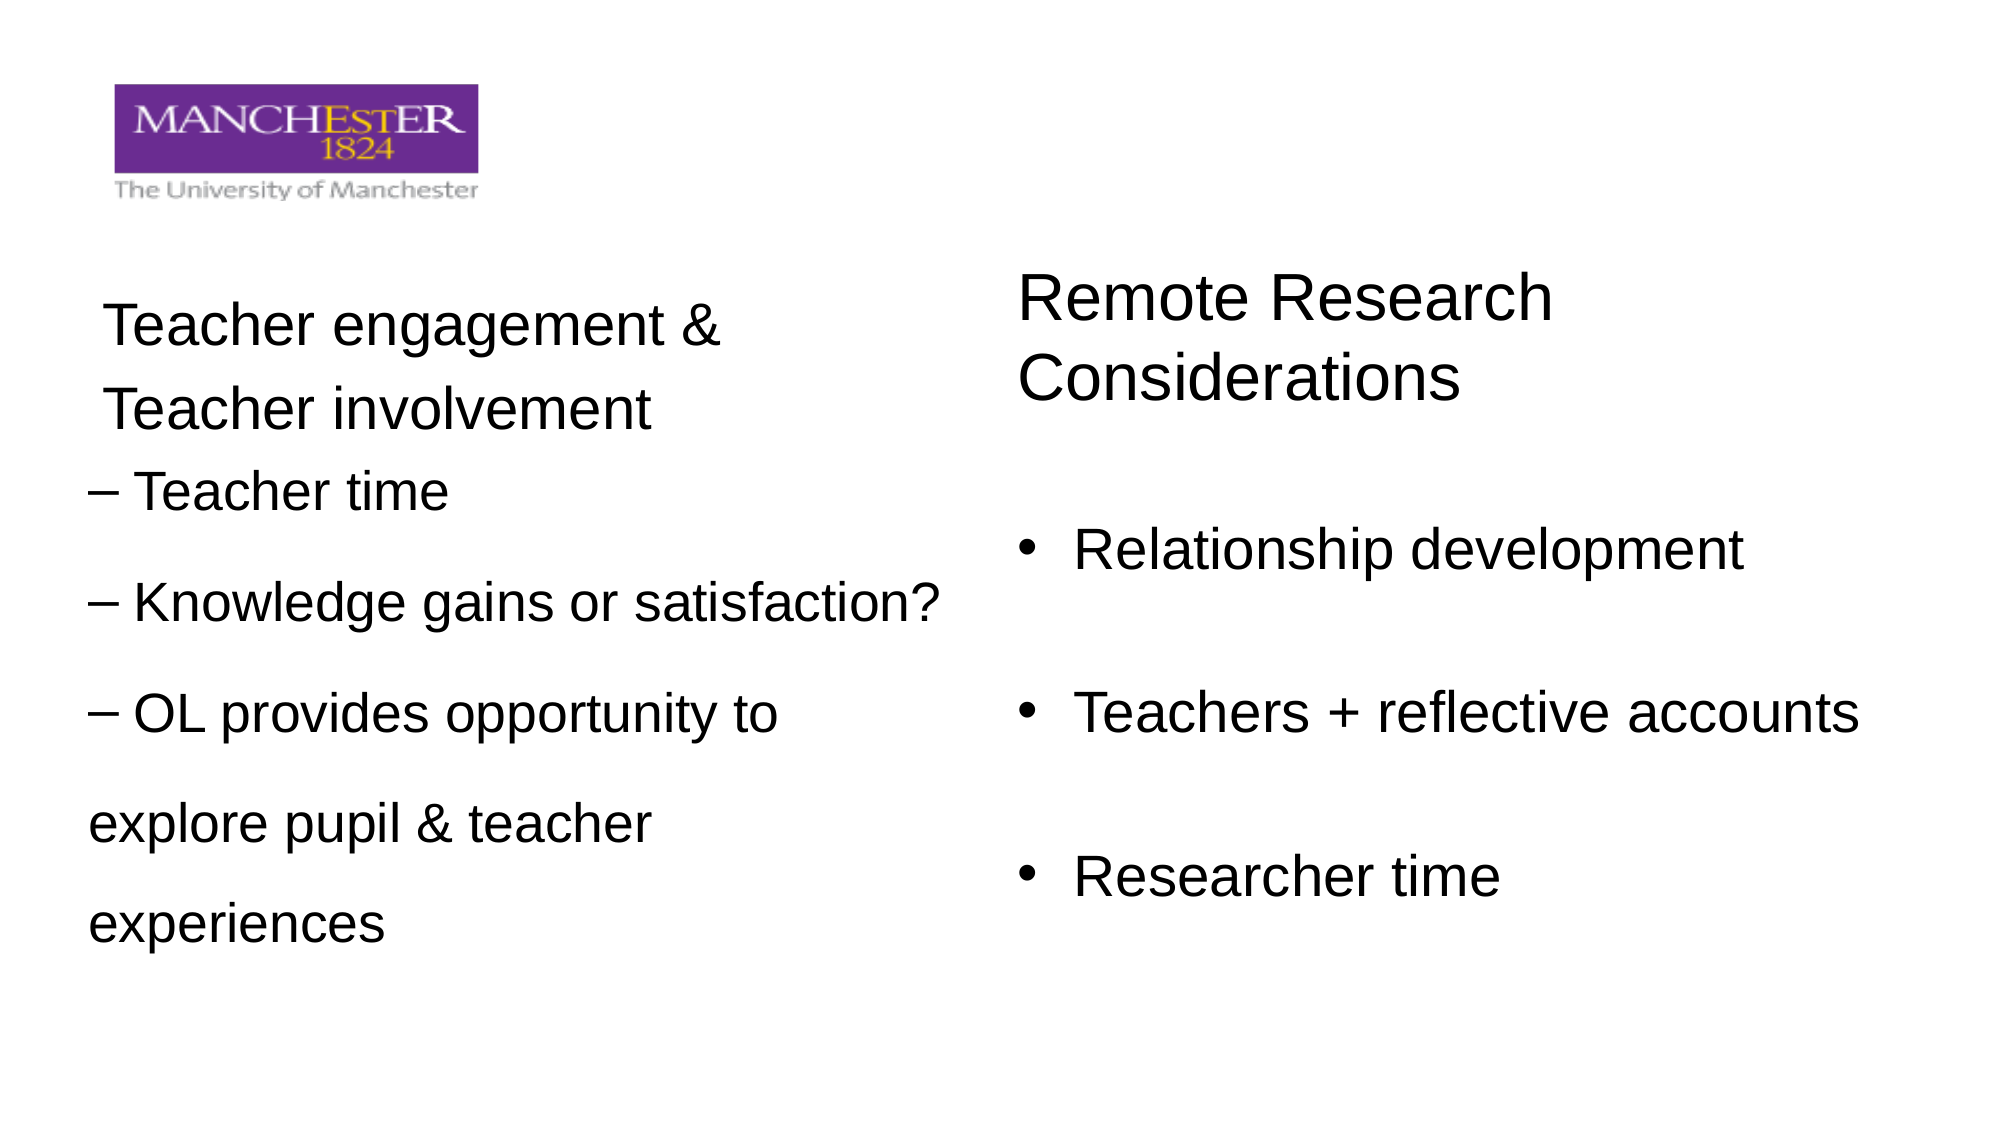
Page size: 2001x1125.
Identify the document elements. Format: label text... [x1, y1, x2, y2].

list Remote Research Considerations [1002, 205, 1887, 422]
list Teacher engagement & Teacher involvement [87, 203, 972, 451]
list Teacher time Knowledge gains or satisfaction? OL provides opportunity to explore pupil & teacher experiences [0, 414, 971, 1006]
list Relationship development Teachers + reflective accounts Researcher time [1002, 503, 1887, 1006]
